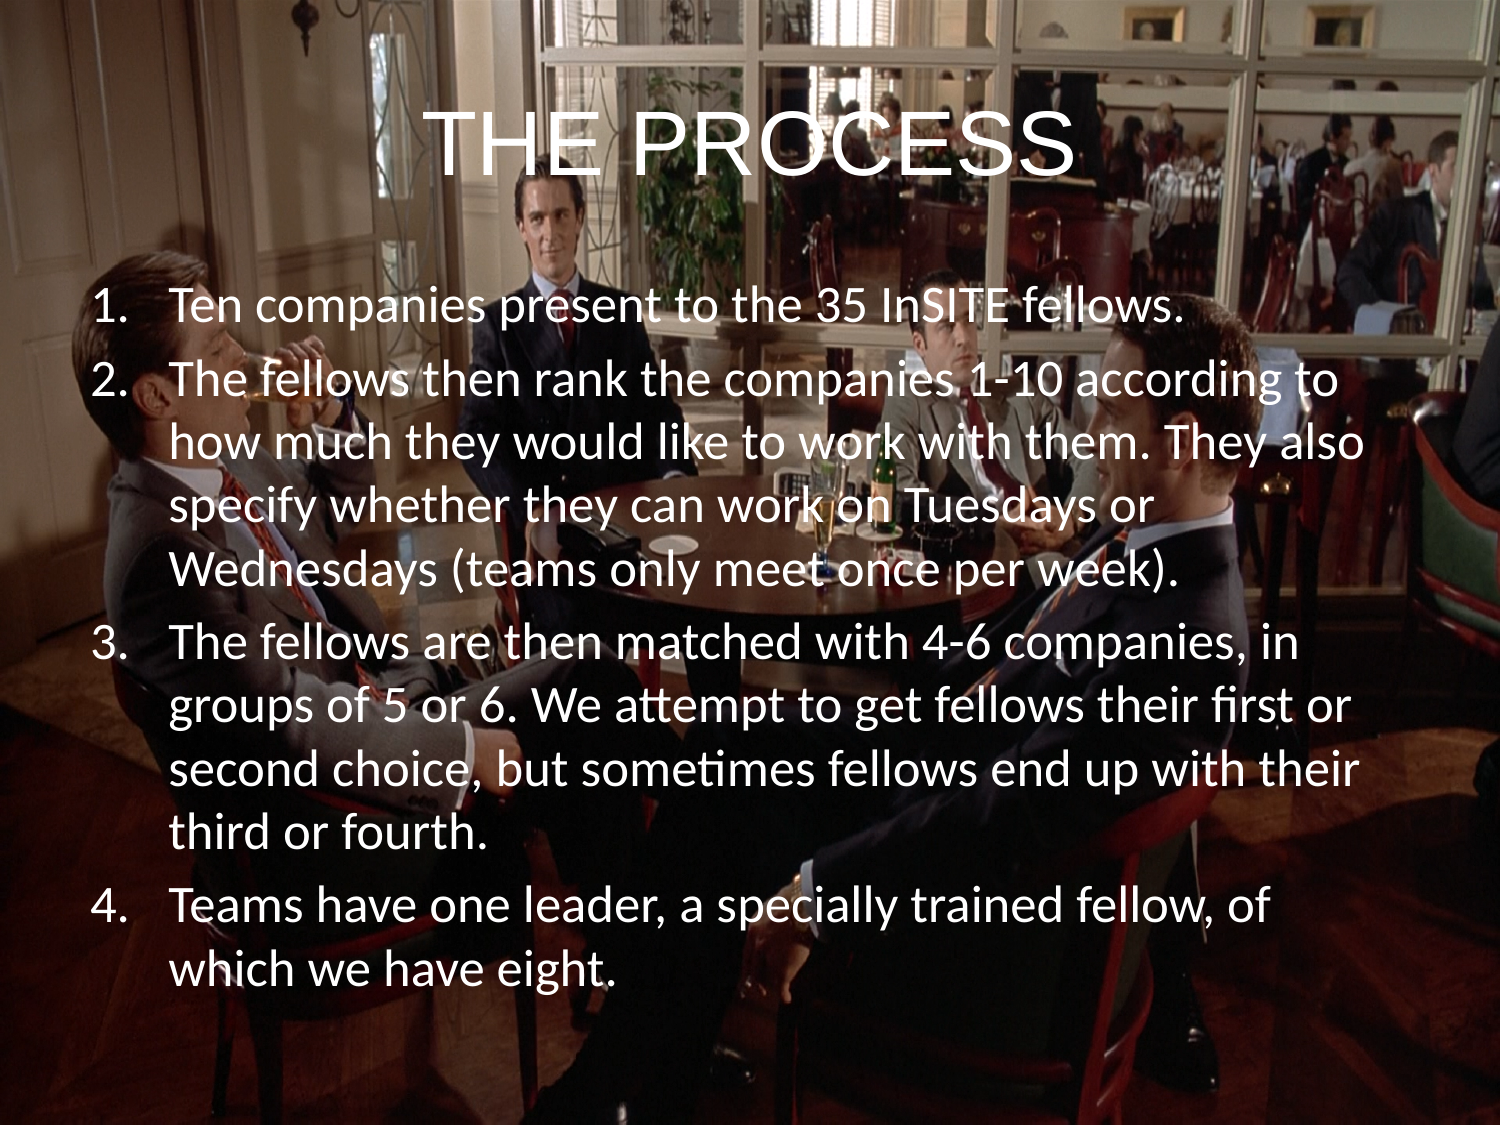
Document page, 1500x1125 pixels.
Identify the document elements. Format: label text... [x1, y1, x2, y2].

picture [0, 0, 1500, 1125]
title The Process [75, 45, 1425, 233]
list Ten companies present to the 35 InSITE fellows. The fellows then rank the companies 1-10 according to how much they would like to work with them. They also specify whether they can work on Tuesdays or Wednesdays (teams only meet once per week). The fellows are then matched with 4-6 companies, in groups of 5 or 6. We attempt to get fellows their first or second choice, but sometimes fellows end up with their third or fourth. Teams have one leader, a specially trained fellow, of which we have eight. [75, 262, 1425, 1005]
